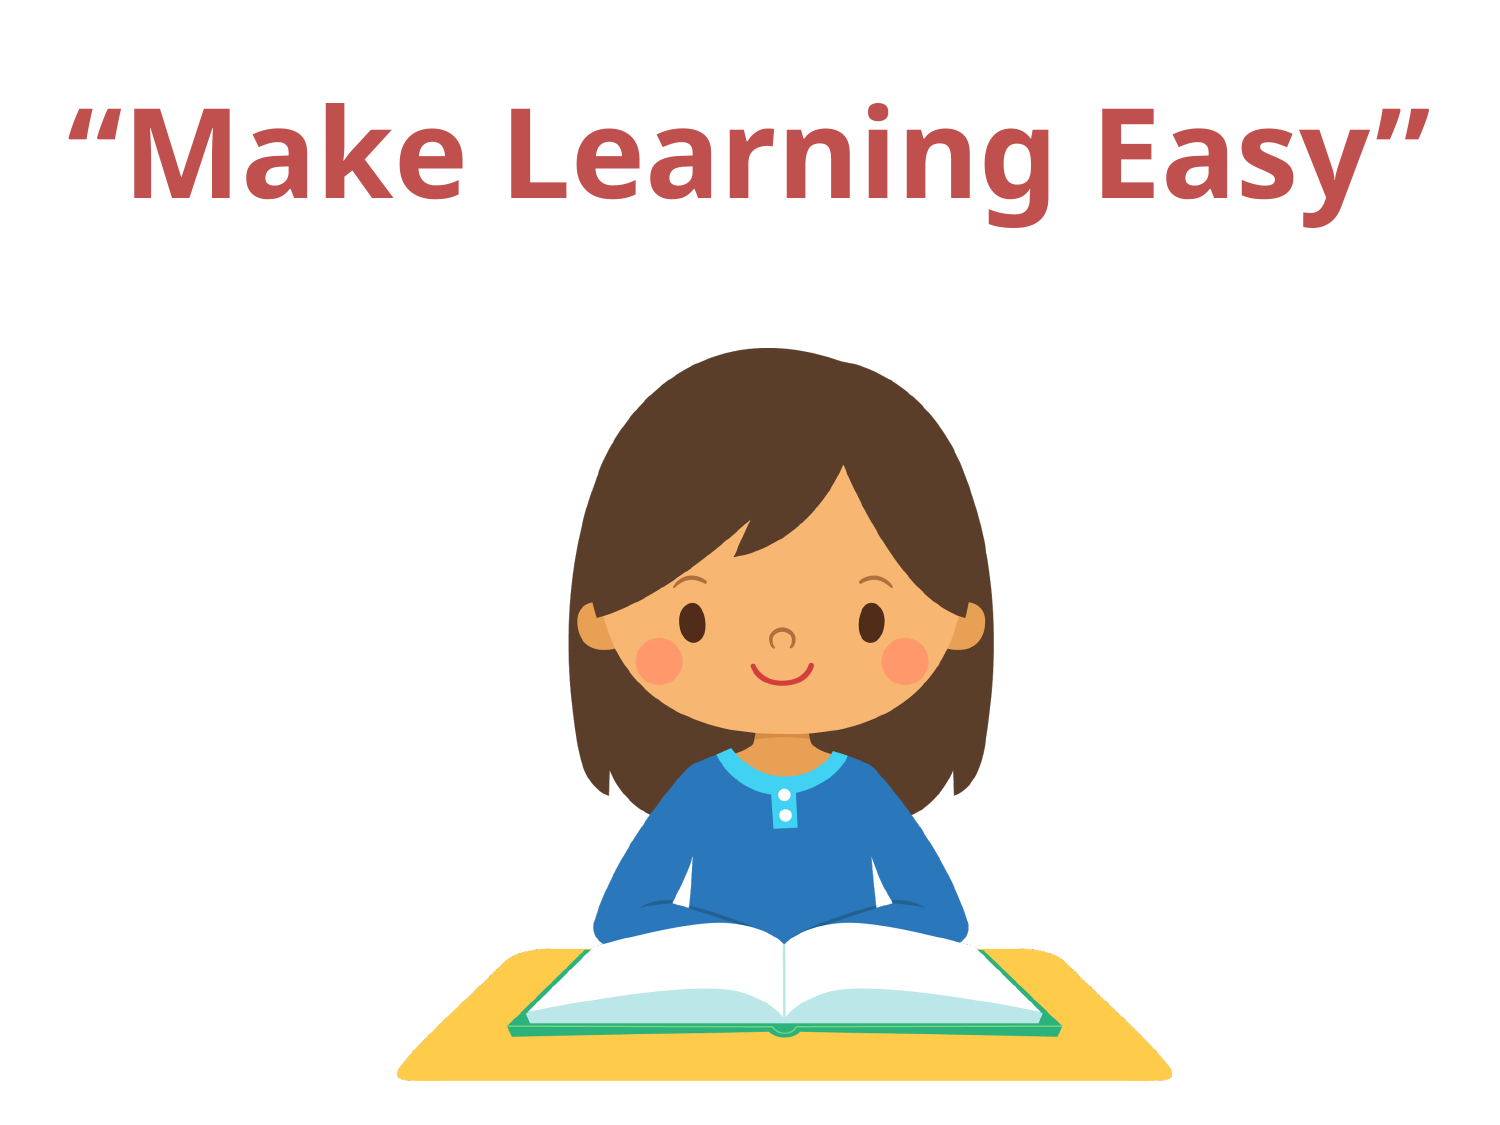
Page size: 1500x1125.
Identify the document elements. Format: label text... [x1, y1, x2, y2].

text_box “Make Learning Easy” [0, 66, 1500, 232]
picture [397, 348, 1173, 1081]
